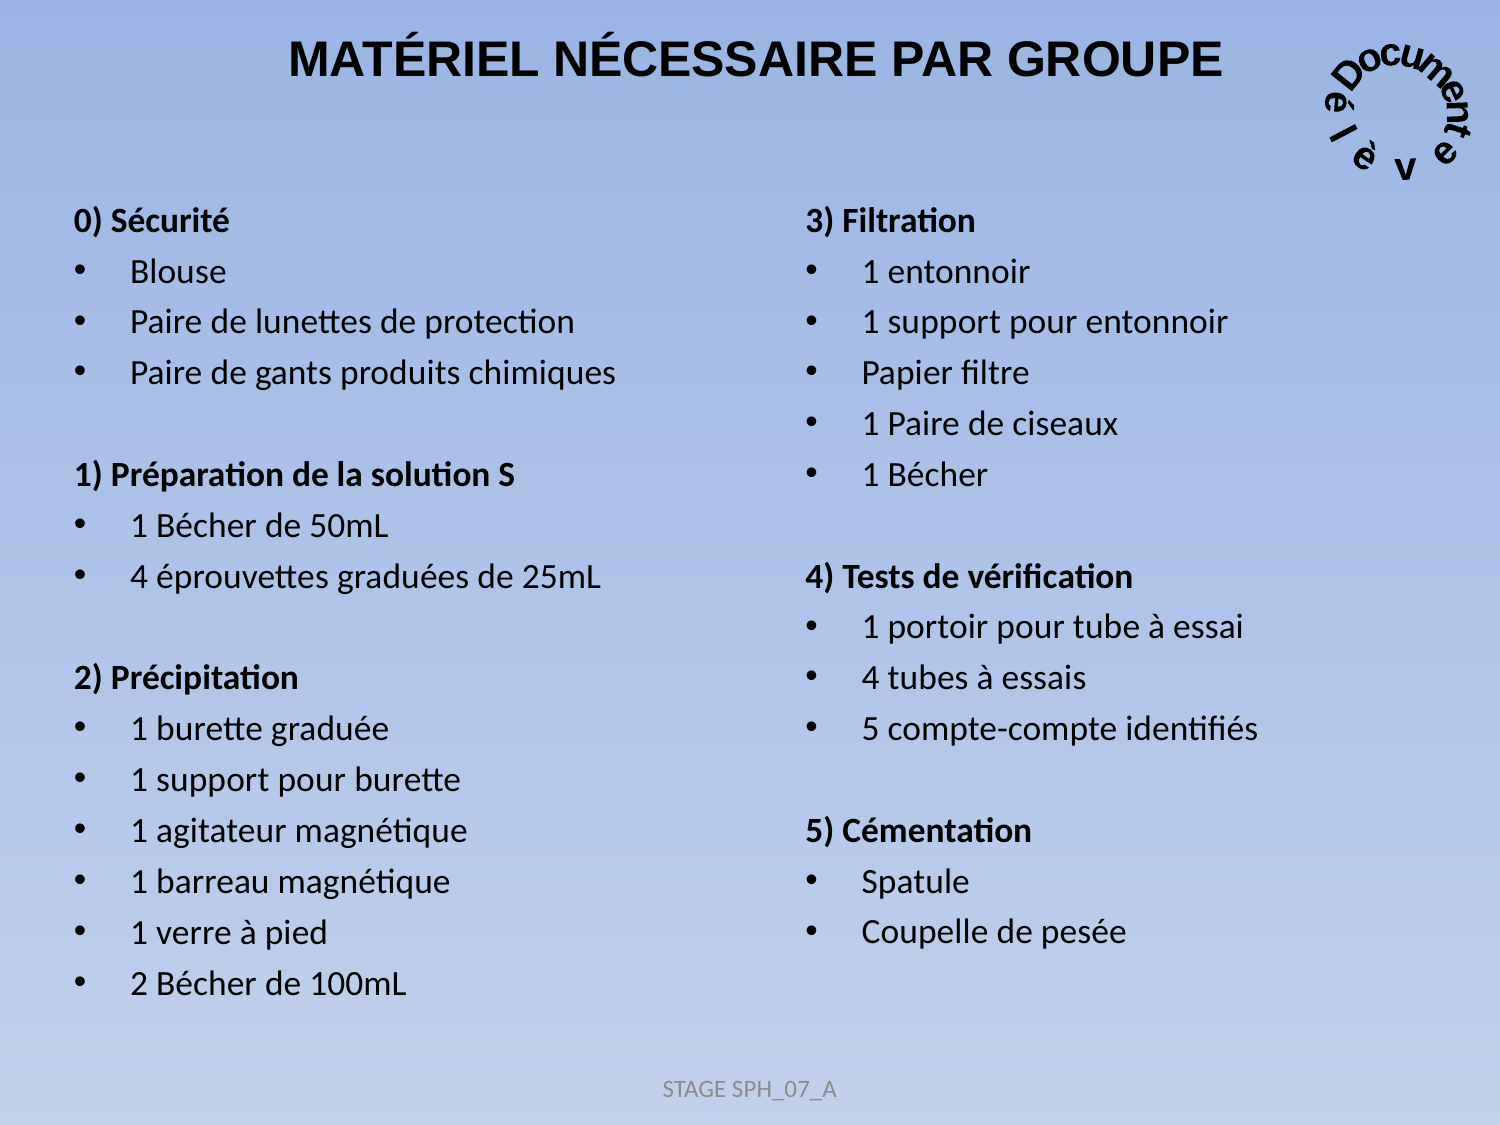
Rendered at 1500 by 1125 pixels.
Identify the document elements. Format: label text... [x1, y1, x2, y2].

list 0) Sécurité Blouse Paire de lunettes de protection Paire de gants produits chimiques 1) Préparation de la solution S 1 Bécher de 50mL 4 éprouvettes graduées de 25mL 2) Précipitation 1 burette graduée 1 support pour burette 1 agitateur magnétique 1 barreau magnétique 1 verre à pied 2 Bécher de 100mL [58, 189, 709, 1076]
text_box MATÉRIEL NÉCESSAIRE PAR GROUPE [76, 0, 1436, 117]
footer STAGE SPH_07_A [512, 1057, 988, 1118]
text_box 3) Filtration 1 entonnoir 1 support pour entonnoir Papier filtre 1 Paire de ciseaux 1 Bécher 4) Tests de vérification 1 portoir pour tube à essai 4 tubes à essais 5 compte-compte identifiés 5) Cémentation Spatule Coupelle de pesée [790, 189, 1441, 1076]
